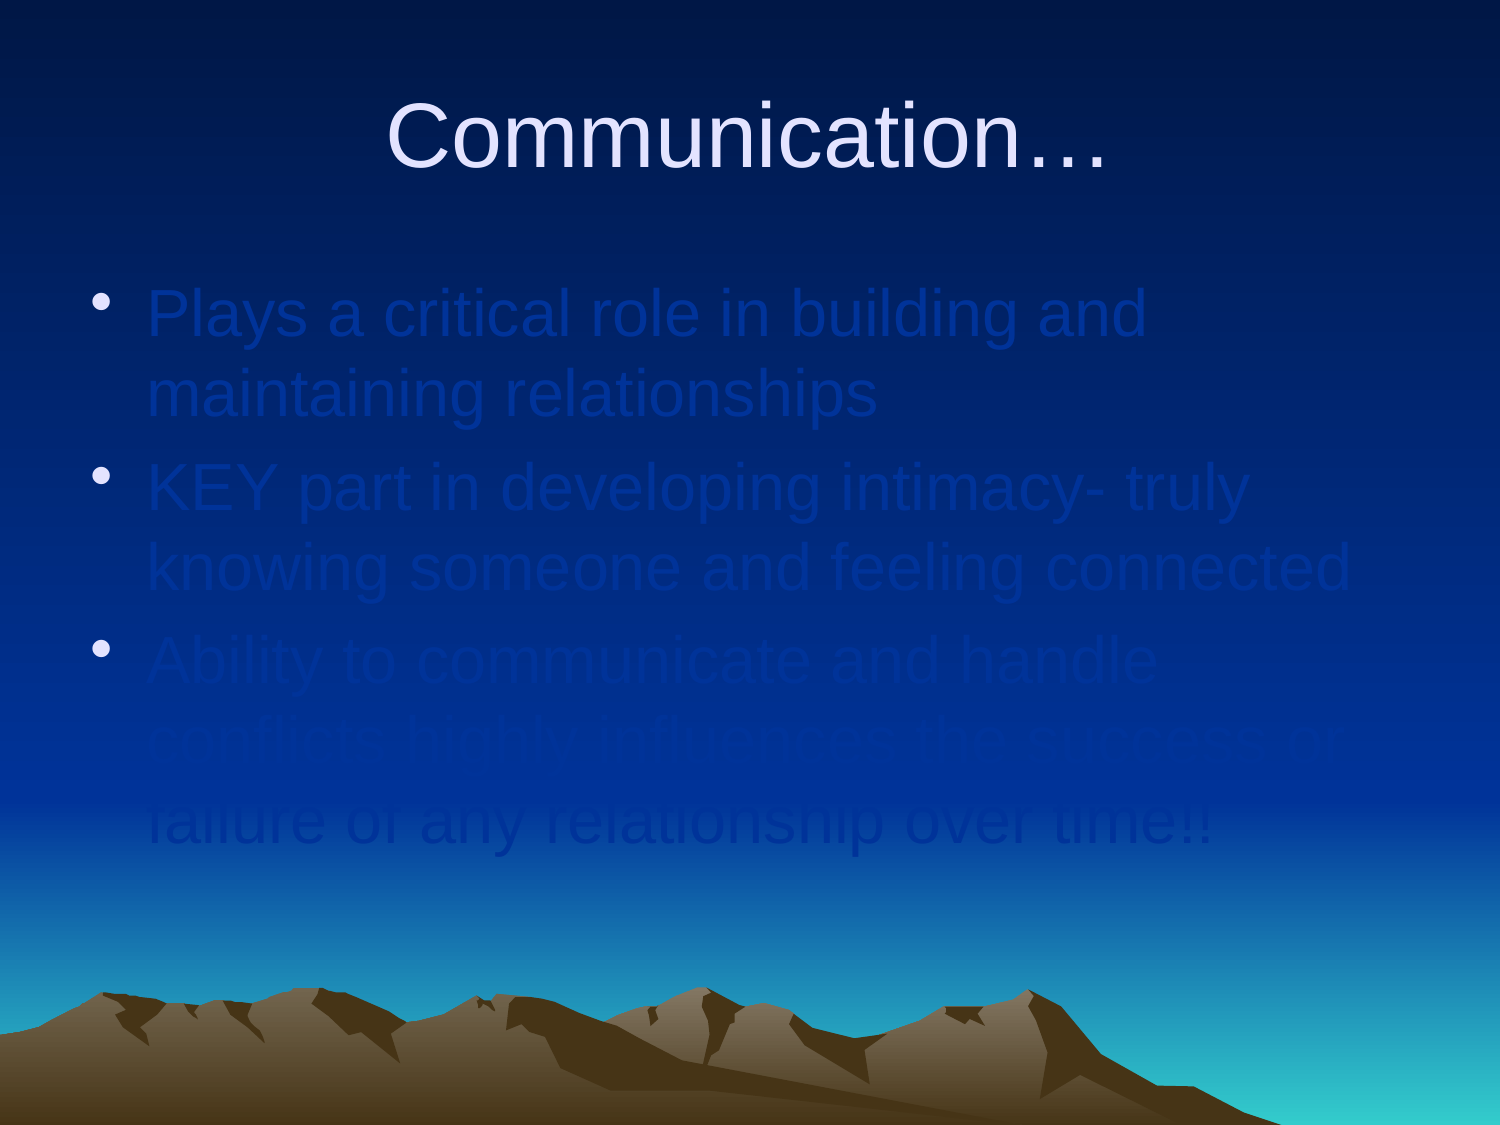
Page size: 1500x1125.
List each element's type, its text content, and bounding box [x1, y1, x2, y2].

title Communication… [75, 37, 1425, 225]
list Plays a critical role in building and maintaining relationships KEY part in developing intimacy- truly knowing someone and feeling connected Ability to communicate and handle conflicts highly influences the success or failure of any relationship over time!! [74, 262, 1426, 1038]
